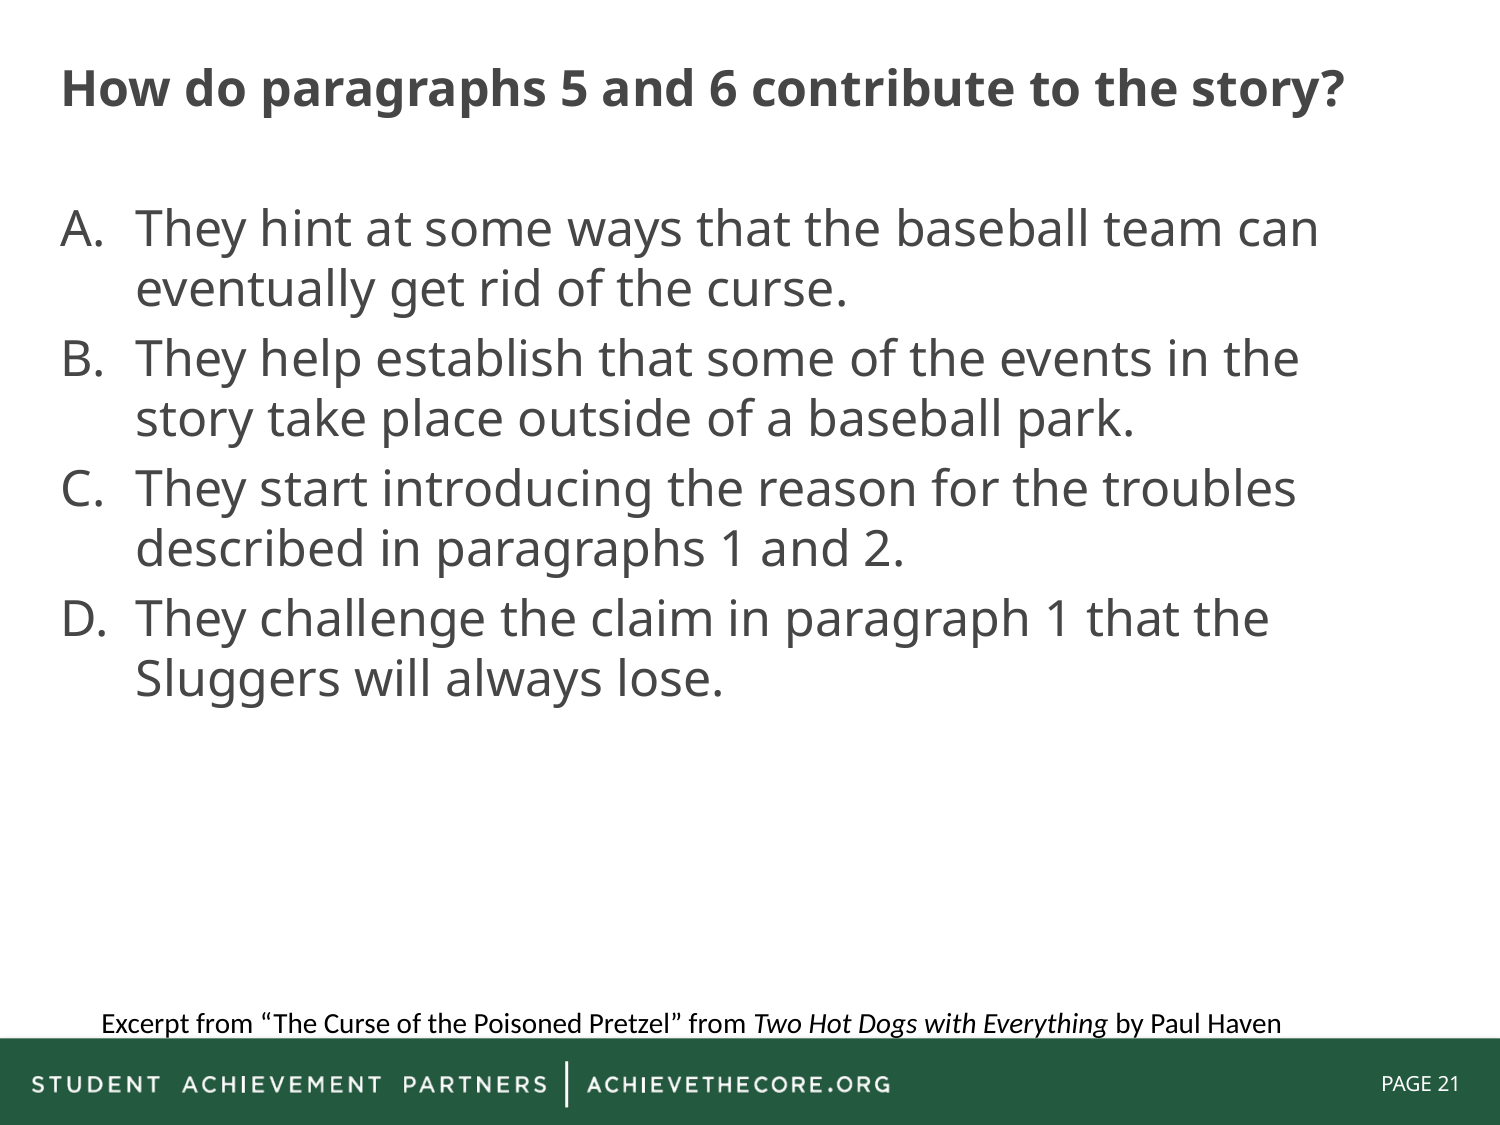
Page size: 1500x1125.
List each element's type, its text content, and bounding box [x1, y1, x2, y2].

list How do paragraphs 5 and 6 contribute to the story? They hint at some ways that the baseball team can eventually get rid of the curse. They help establish that some of the events in the story take place outside of a baseball park. They start introducing the reason for the troubles described in paragraphs 1 and 2. They challenge the claim in paragraph 1 that the Sluggers will always lose. [45, 49, 1446, 821]
text_box Excerpt from “The Curse of the Poisoned Pretzel” from Two Hot Dogs with Everything by Paul Haven [0, 997, 1500, 1047]
